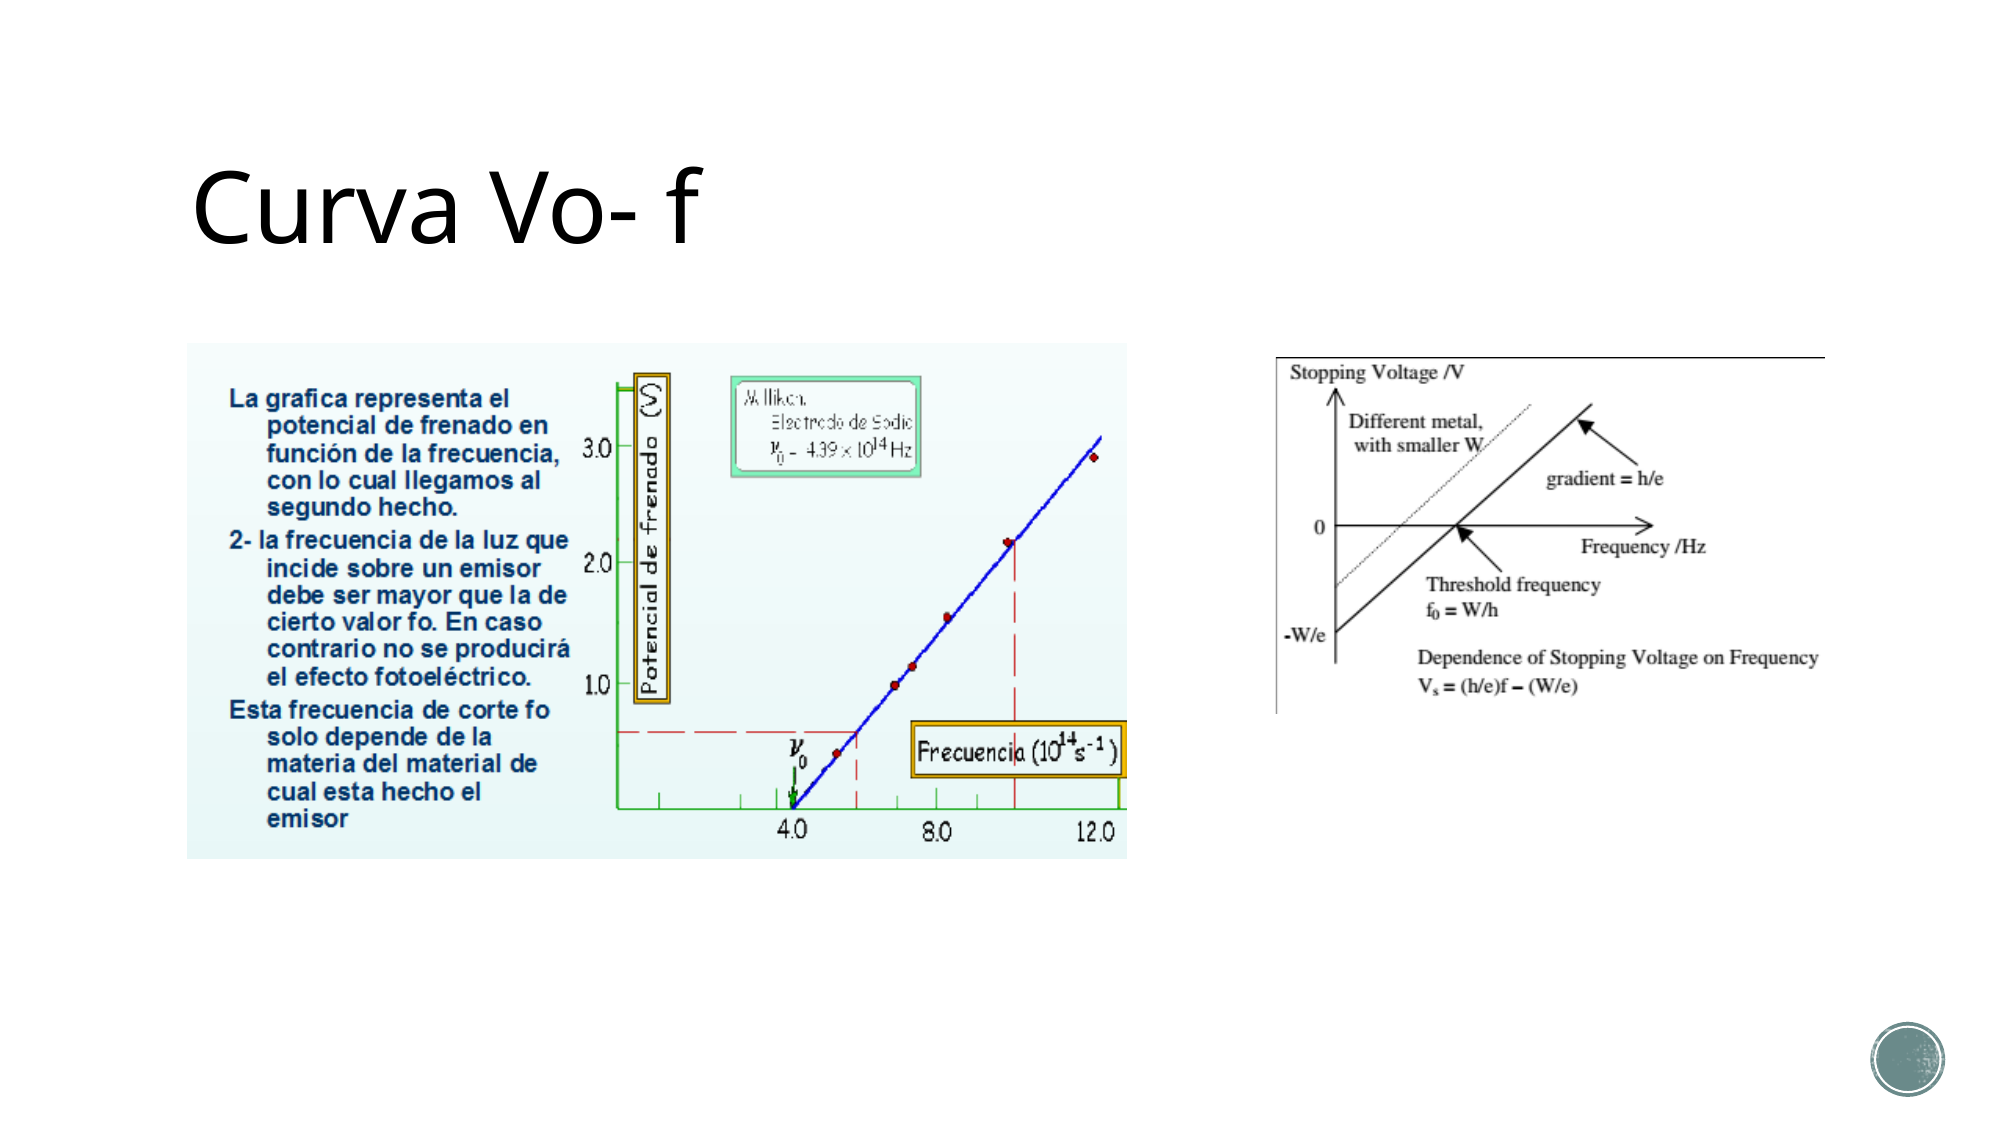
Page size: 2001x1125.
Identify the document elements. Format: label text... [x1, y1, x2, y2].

picture [1279, 360, 1824, 712]
title Curva Vo- f [175, 79, 1826, 344]
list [191, 346, 1125, 856]
